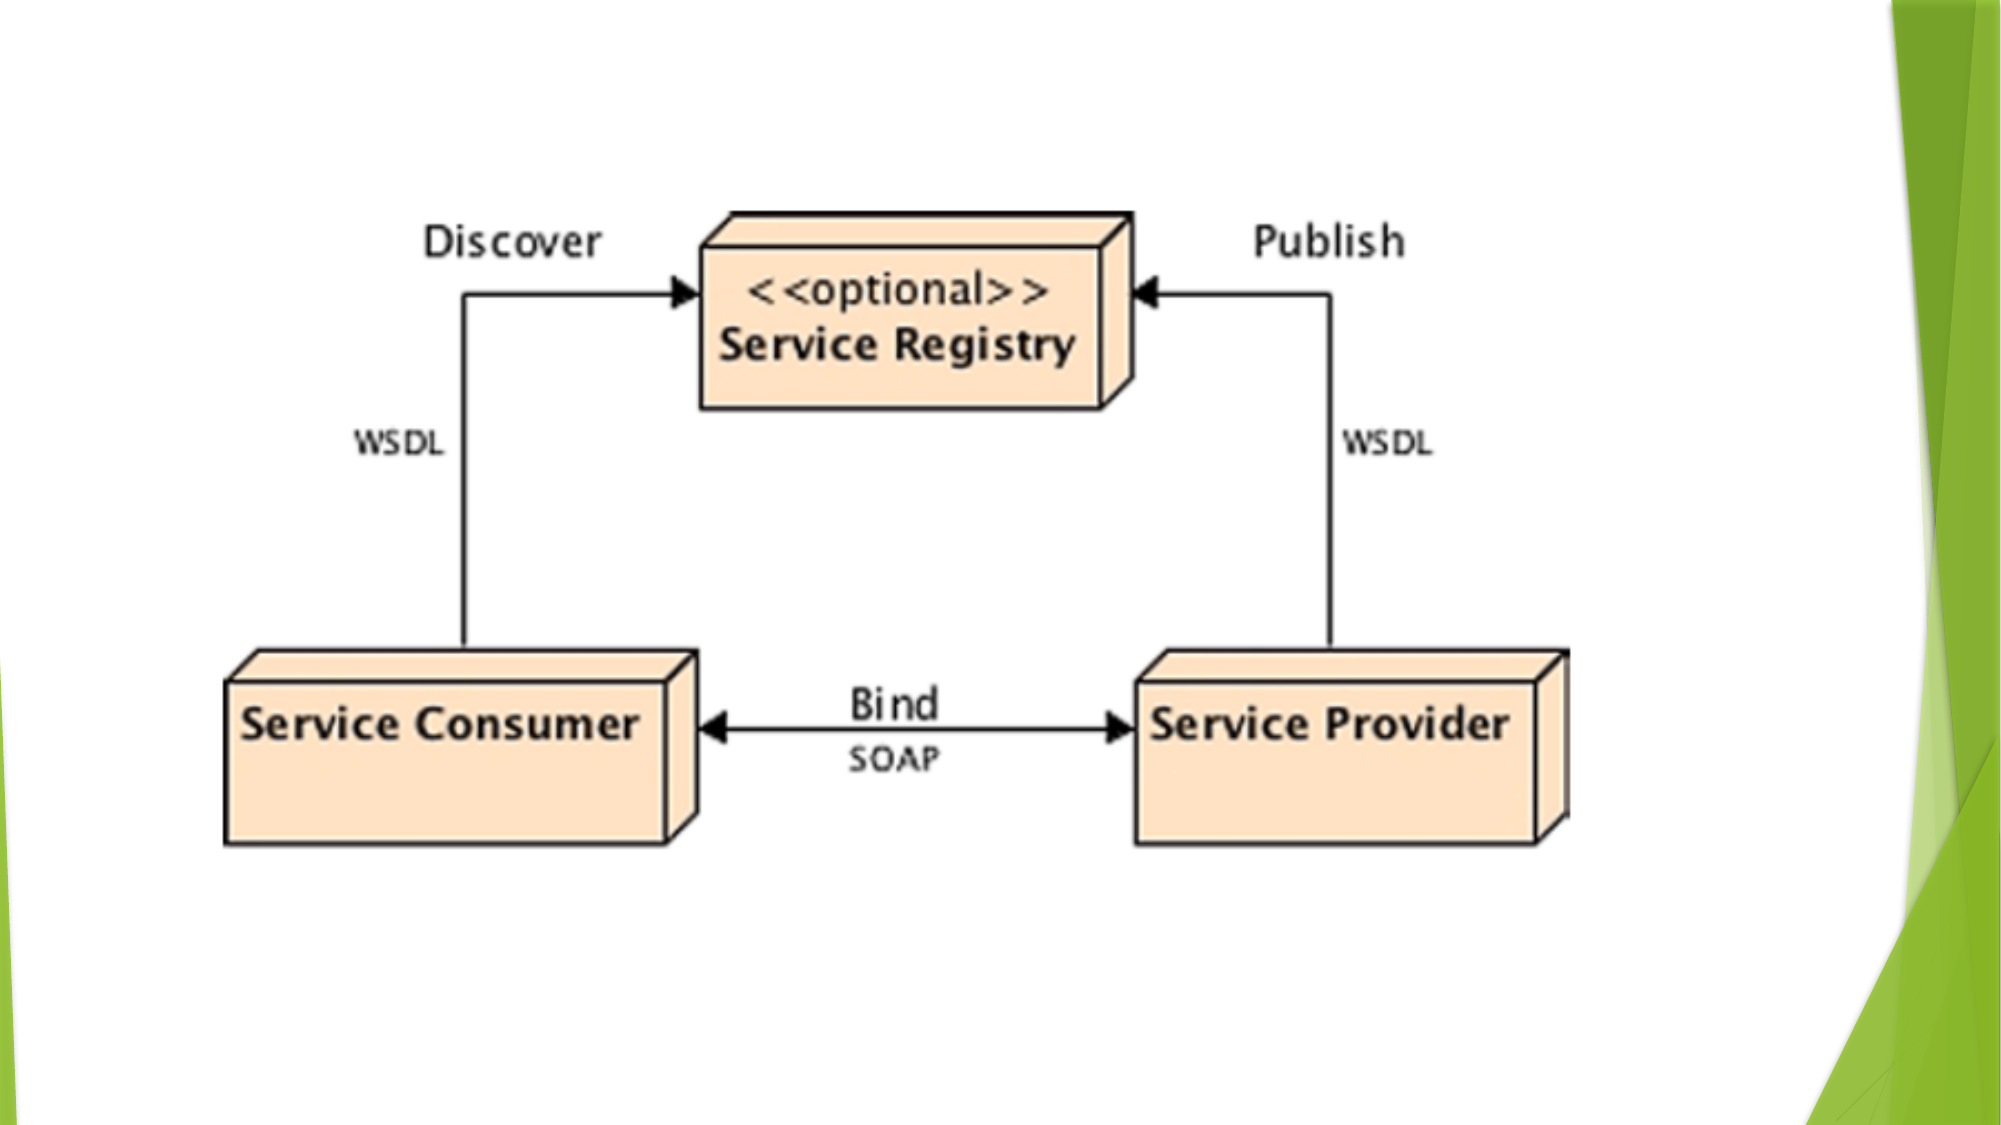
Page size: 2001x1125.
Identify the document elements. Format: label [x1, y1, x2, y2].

picture [147, 166, 1674, 886]
